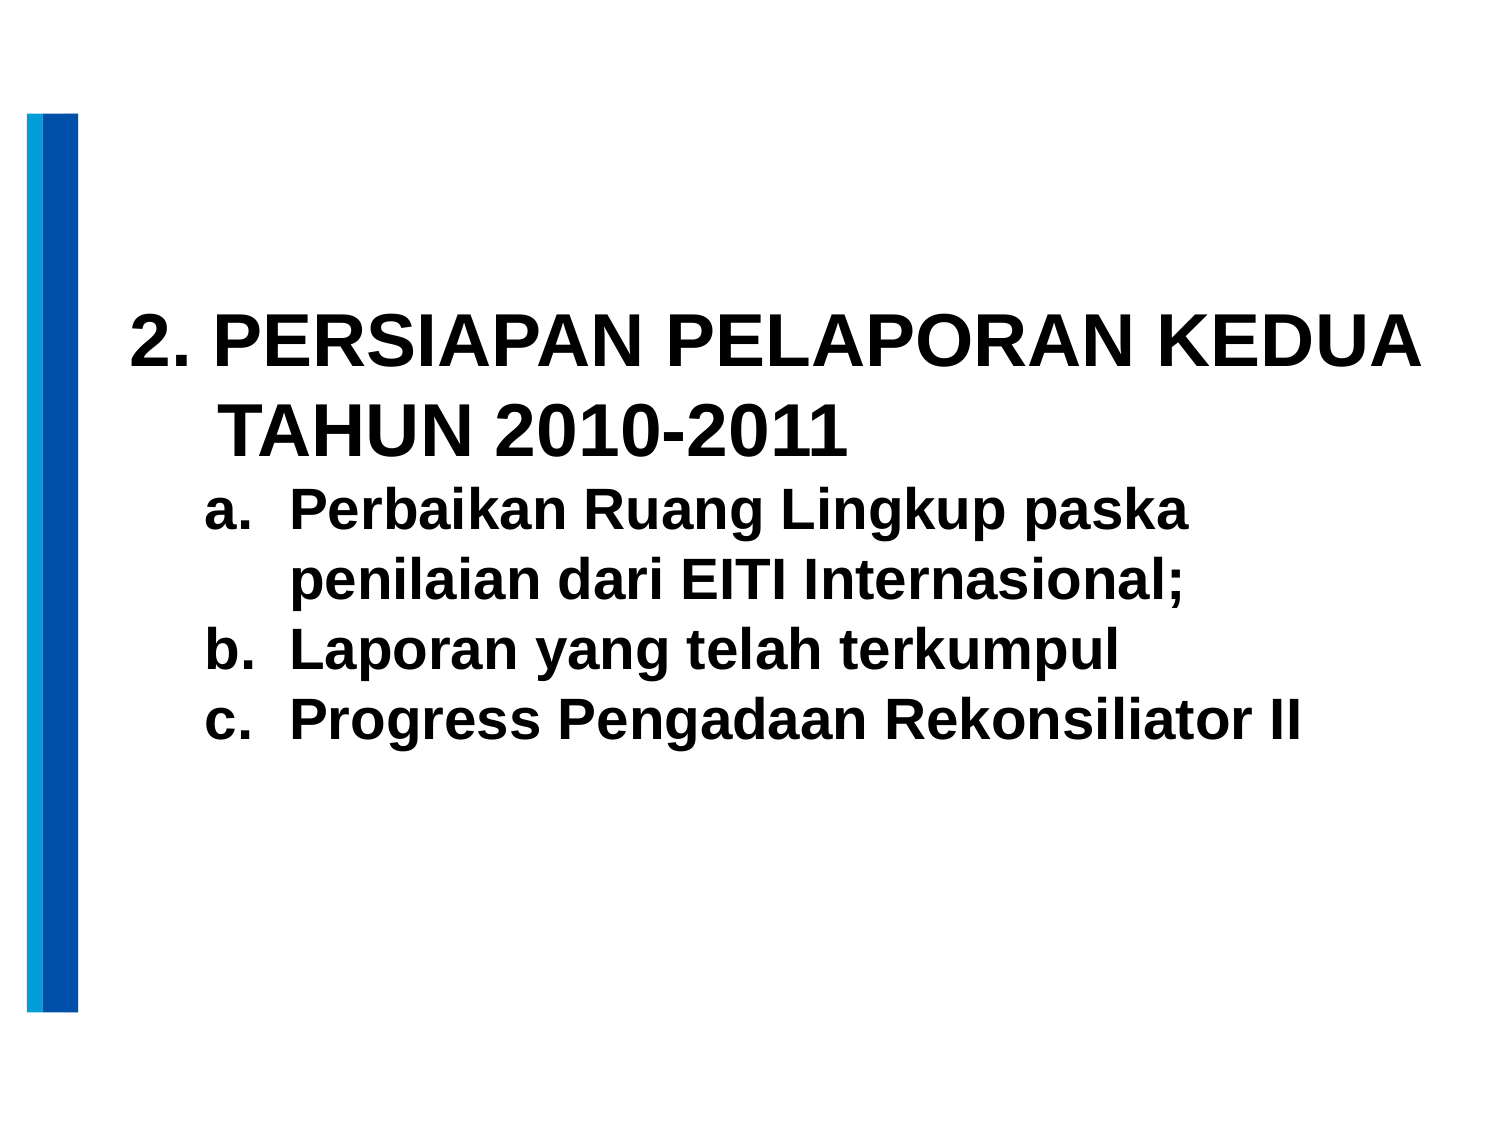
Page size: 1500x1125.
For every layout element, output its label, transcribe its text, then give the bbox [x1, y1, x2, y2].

text_box [43, 113, 79, 1013]
text_box [26, 113, 43, 1013]
text_box 2. PERSIAPAN PELAPORAN KEDUA TAHUN 2010-2011 Perbaikan Ruang Lingkup paska penilaian dari EITI Internasional; Laporan yang telah terkumpul Progress Pengadaan Rekonsiliator II [114, 231, 1453, 811]
